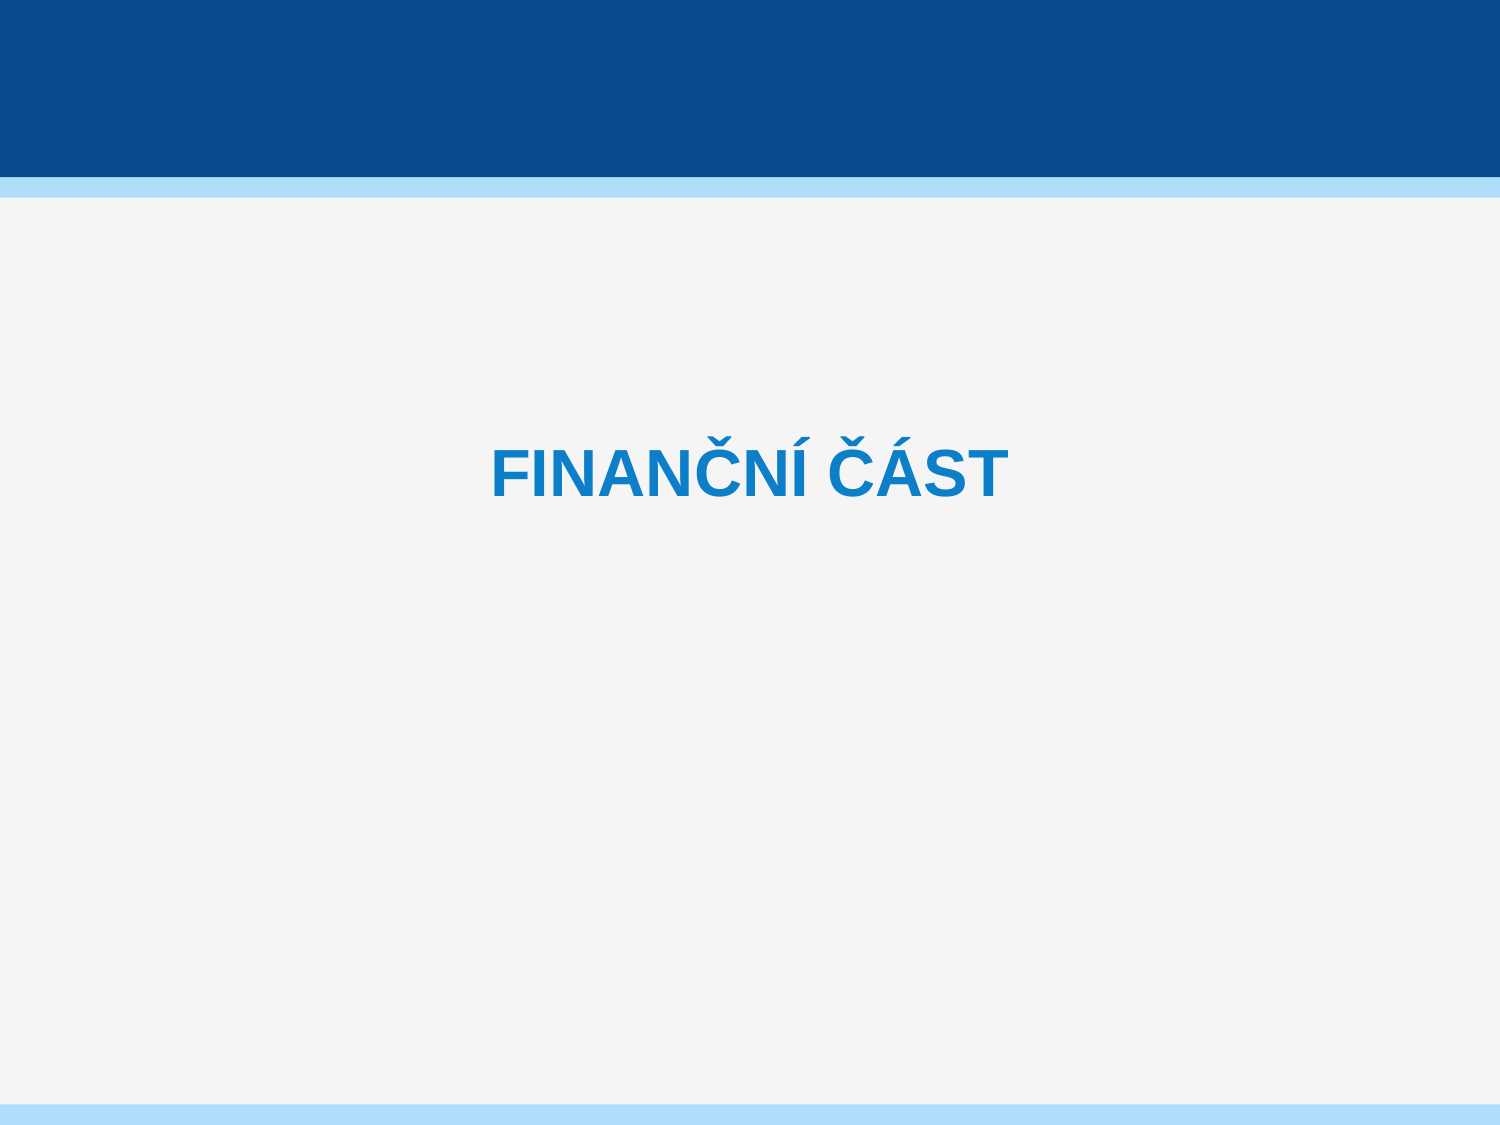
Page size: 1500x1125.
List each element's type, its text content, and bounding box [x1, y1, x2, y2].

title Finanční část [112, 349, 1388, 591]
